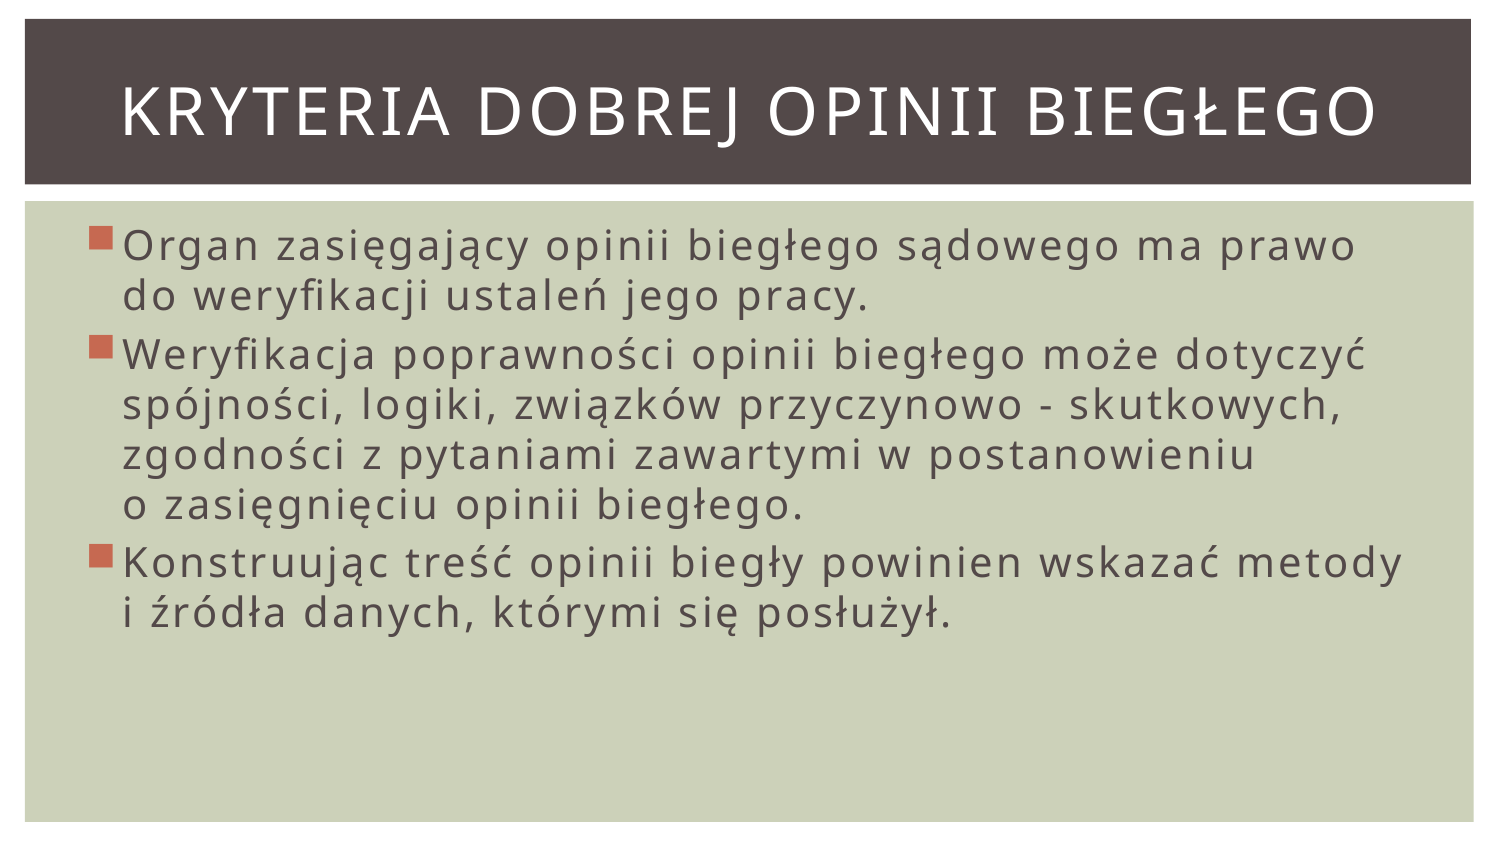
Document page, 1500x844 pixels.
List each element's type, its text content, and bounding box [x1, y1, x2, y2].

title Kryteria dobrej opinii biegłego [62, 43, 1438, 174]
list Organ zasięgający opinii biegłego sądowego ma prawo do weryfikacji ustaleń jego pracy. Weryfikacja poprawności opinii biegłego może dotyczyć spójności, logiki, związków przyczynowo - skutkowych, zgodności z pytaniami zawartymi w postanowieniu o zasięgnięciu opinii biegłego. Konstruując treść opinii biegły powinien wskazać metody i źródła danych, którymi się posłużył. [62, 211, 1442, 777]
